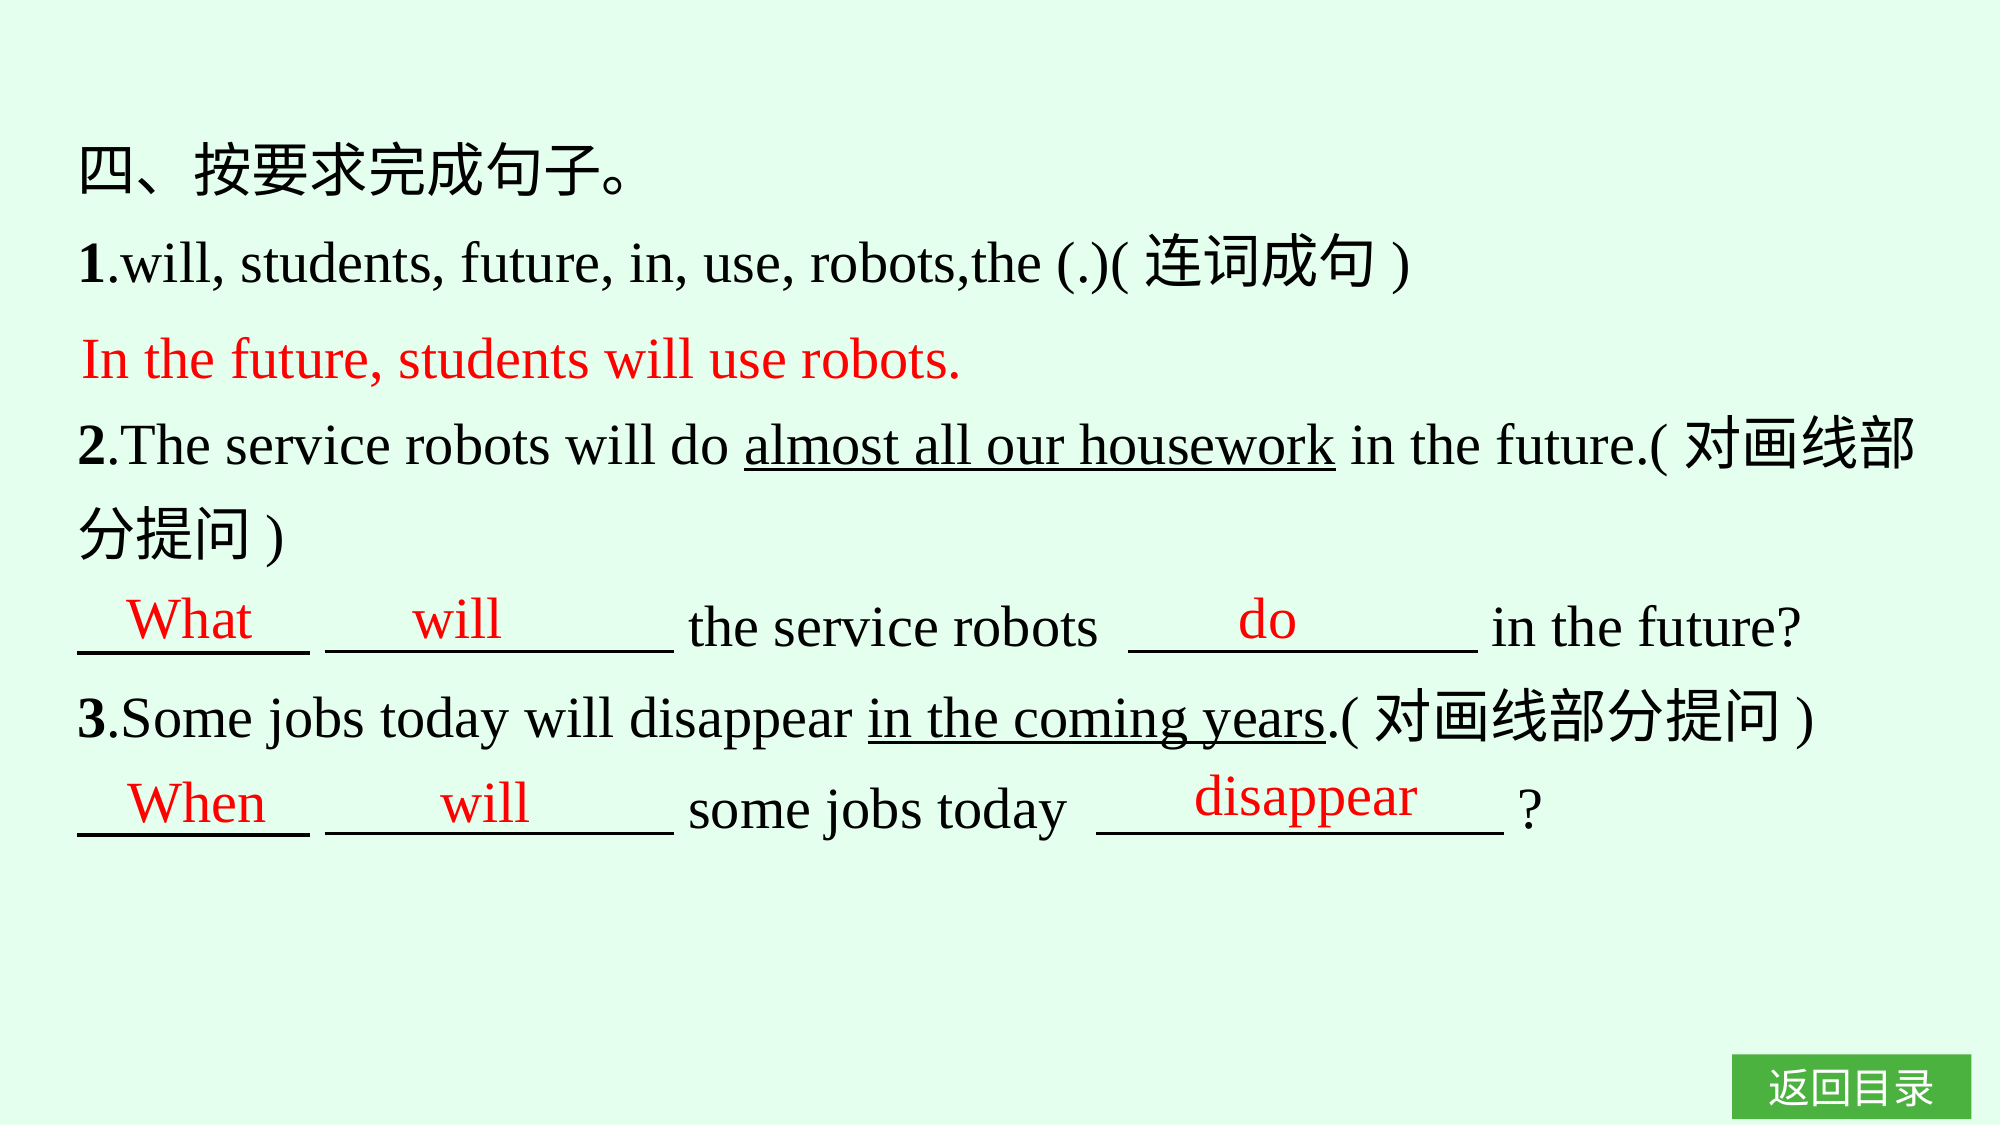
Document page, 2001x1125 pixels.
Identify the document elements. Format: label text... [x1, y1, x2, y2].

text_box In the future, students will use robots. [66, 299, 978, 398]
text_box What will [112, 558, 519, 658]
text_box do [1224, 558, 1313, 658]
text_box 四、按要求完成句子。 1.will, students, future, in, use, robots,the (.)(连词成句) 2.The service robots will do almost all our housework in the future.(对画线部分提问) the service robots in the future? 3.Some jobs today will disappear in the coming years.(对画线部分提问) some jobs today ? [62, 104, 1938, 848]
text_box disappear [1179, 735, 1433, 835]
text_box When will [112, 742, 546, 842]
